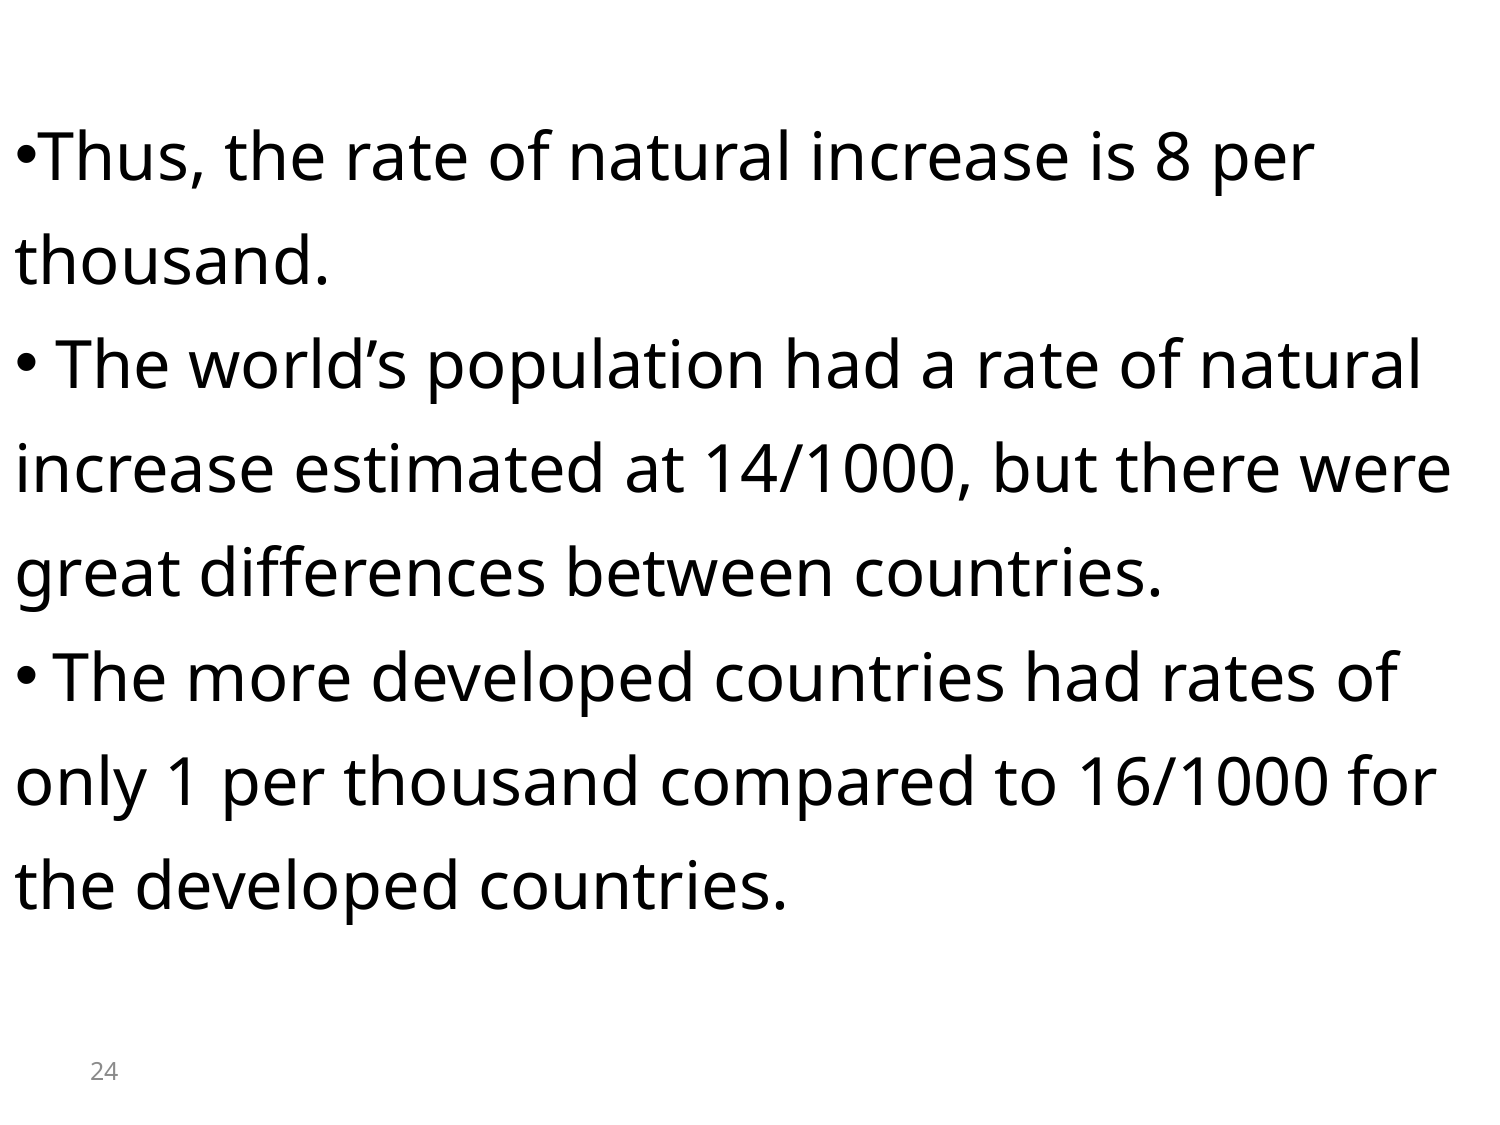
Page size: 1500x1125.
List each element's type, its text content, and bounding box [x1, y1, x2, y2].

text_box Thus, the rate of natural increase is 8 per thousand. The world’s population had a rate of natural increase estimated at 14/1000, but there were great differences between countries. The more developed countries had rates of only 1 per thousand compared to 16/1000 for the developed countries. [0, 81, 1500, 931]
slide_number 24 [75, 1042, 425, 1103]
